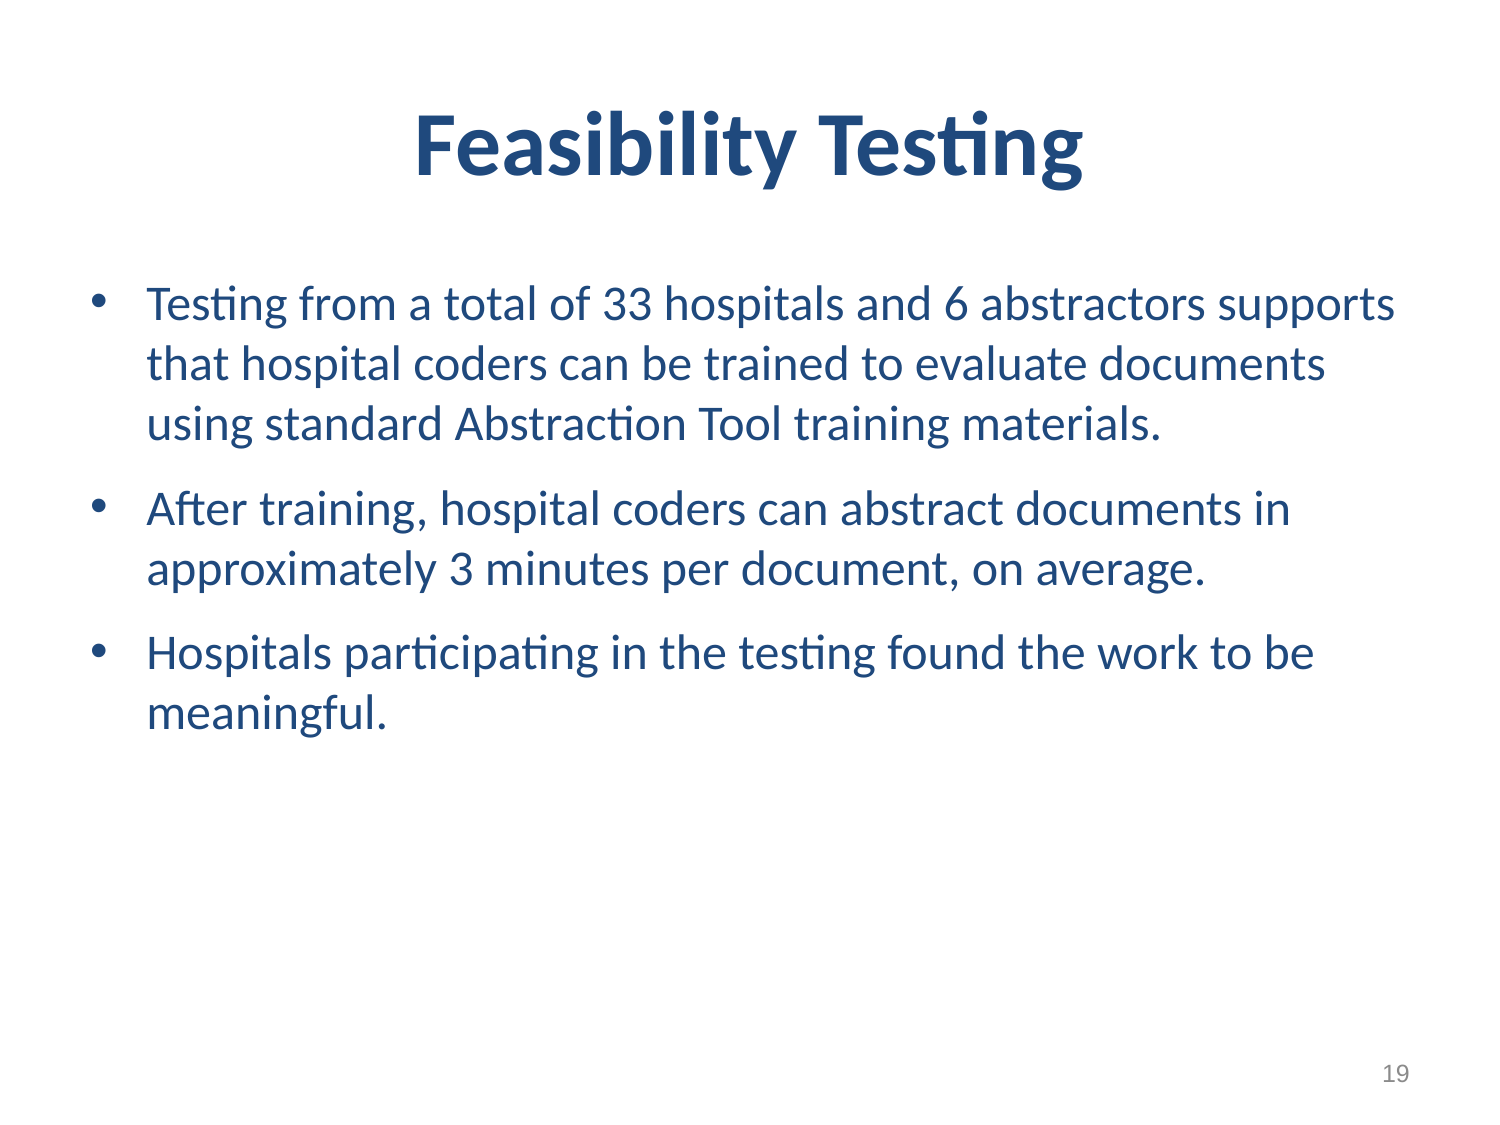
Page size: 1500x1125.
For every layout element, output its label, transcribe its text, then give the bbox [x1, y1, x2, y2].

list Testing from a total of 33 hospitals and 6 abstractors supports that hospital coders can be trained to evaluate documents using standard Abstraction Tool training materials. After training, hospital coders can abstract documents in approximately 3 minutes per document, on average. Hospitals participating in the testing found the work to be meaningful. [75, 262, 1425, 1005]
slide_number 19 [1074, 1042, 1425, 1103]
title Feasibility Testing [75, 45, 1425, 233]
